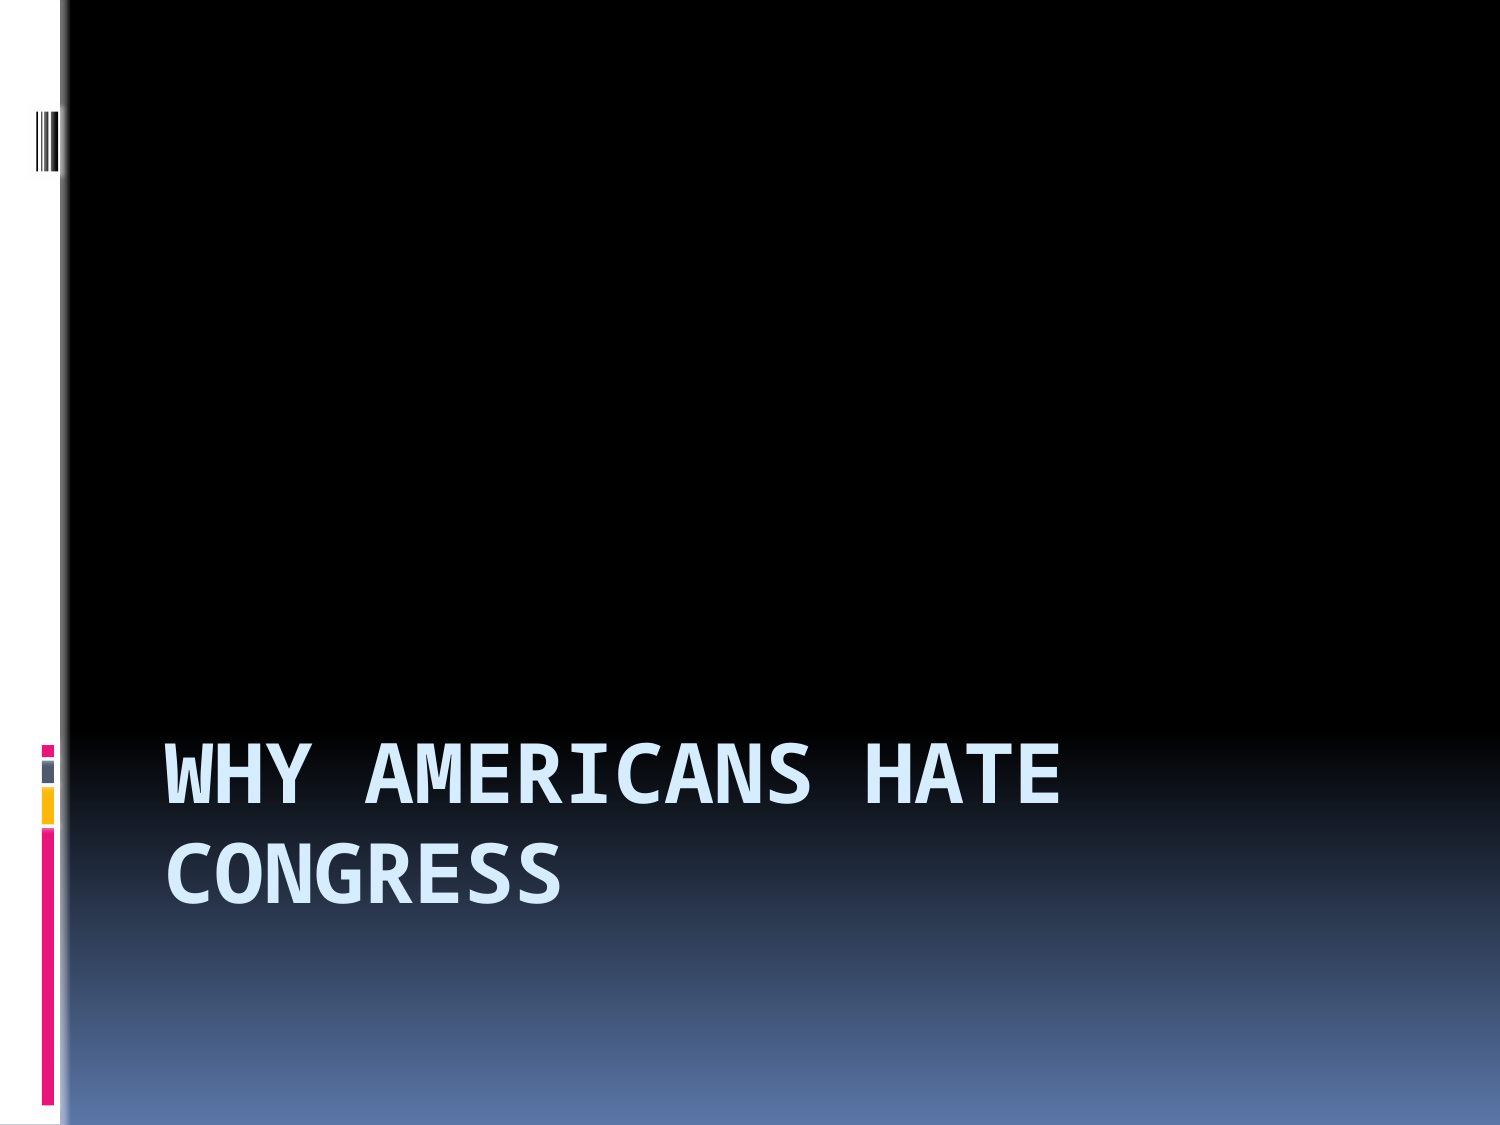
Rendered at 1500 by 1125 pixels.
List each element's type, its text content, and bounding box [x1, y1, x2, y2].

title Why Americans Hate Congress [150, 712, 1425, 1037]
